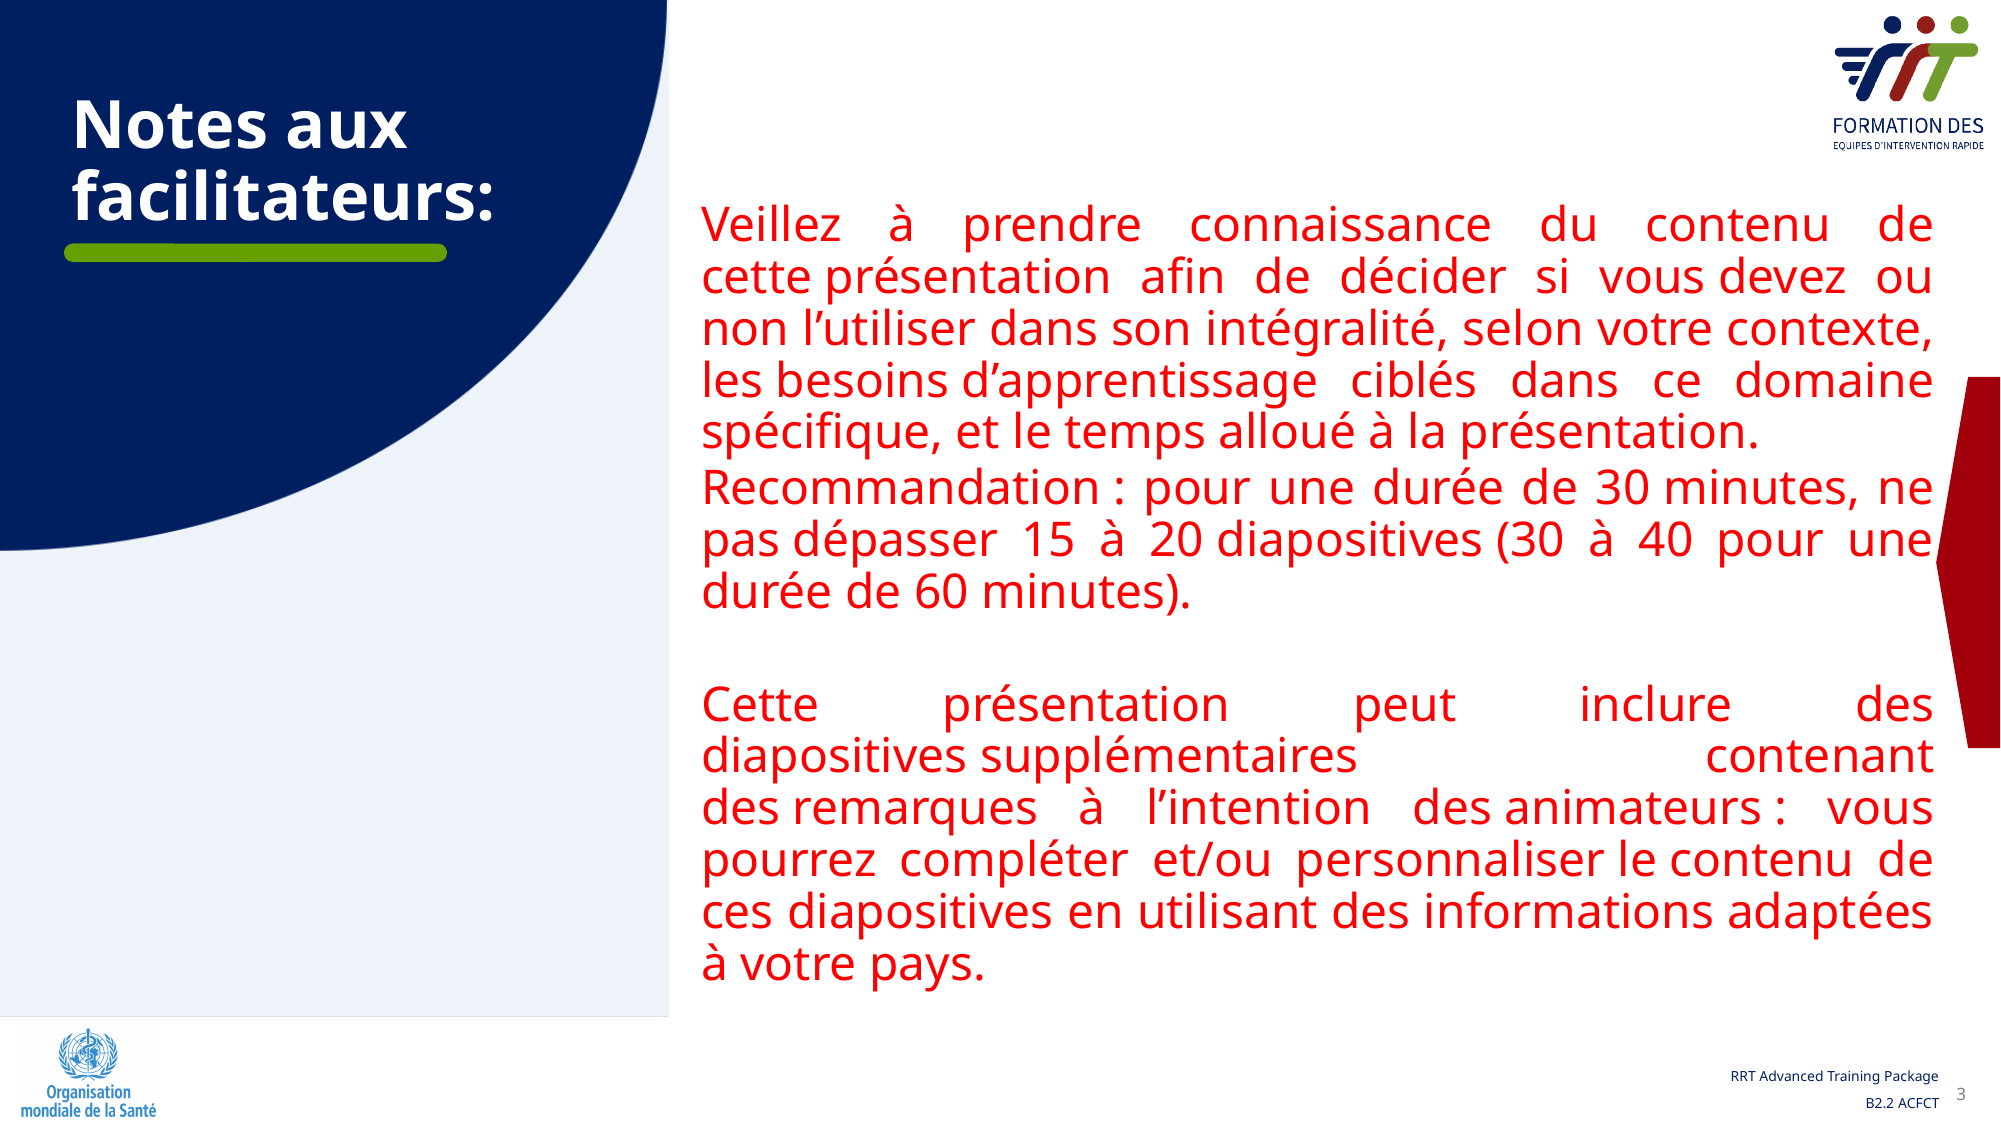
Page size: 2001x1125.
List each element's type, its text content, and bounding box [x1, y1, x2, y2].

picture [0, 0, 669, 1018]
picture [20, 1027, 157, 1118]
list Veillez à prendre connaissance du contenu de cette présentation afin de décider si vous devez ou non l’utiliser dans son intégralité, selon votre contexte, les besoins d’apprentissage ciblés dans ce domaine spécifique, et le temps alloué à la présentation. Recommandation : pour une durée de 30 minutes, ne pas dépasser 15 à 20 diapositives (30 à 40 pour une durée de 60 minutes). Cette présentation peut inclure des diapositives supplémentaires contenant des remarques à l’intention des animateurs : vous pourrez compléter et/ou personnaliser le contenu de ces diapositives en utilisant des informations adaptées à votre pays. [700, 137, 1937, 1049]
picture [1833, 15, 1984, 151]
title Notes aux facilitateurs: [63, 65, 600, 261]
